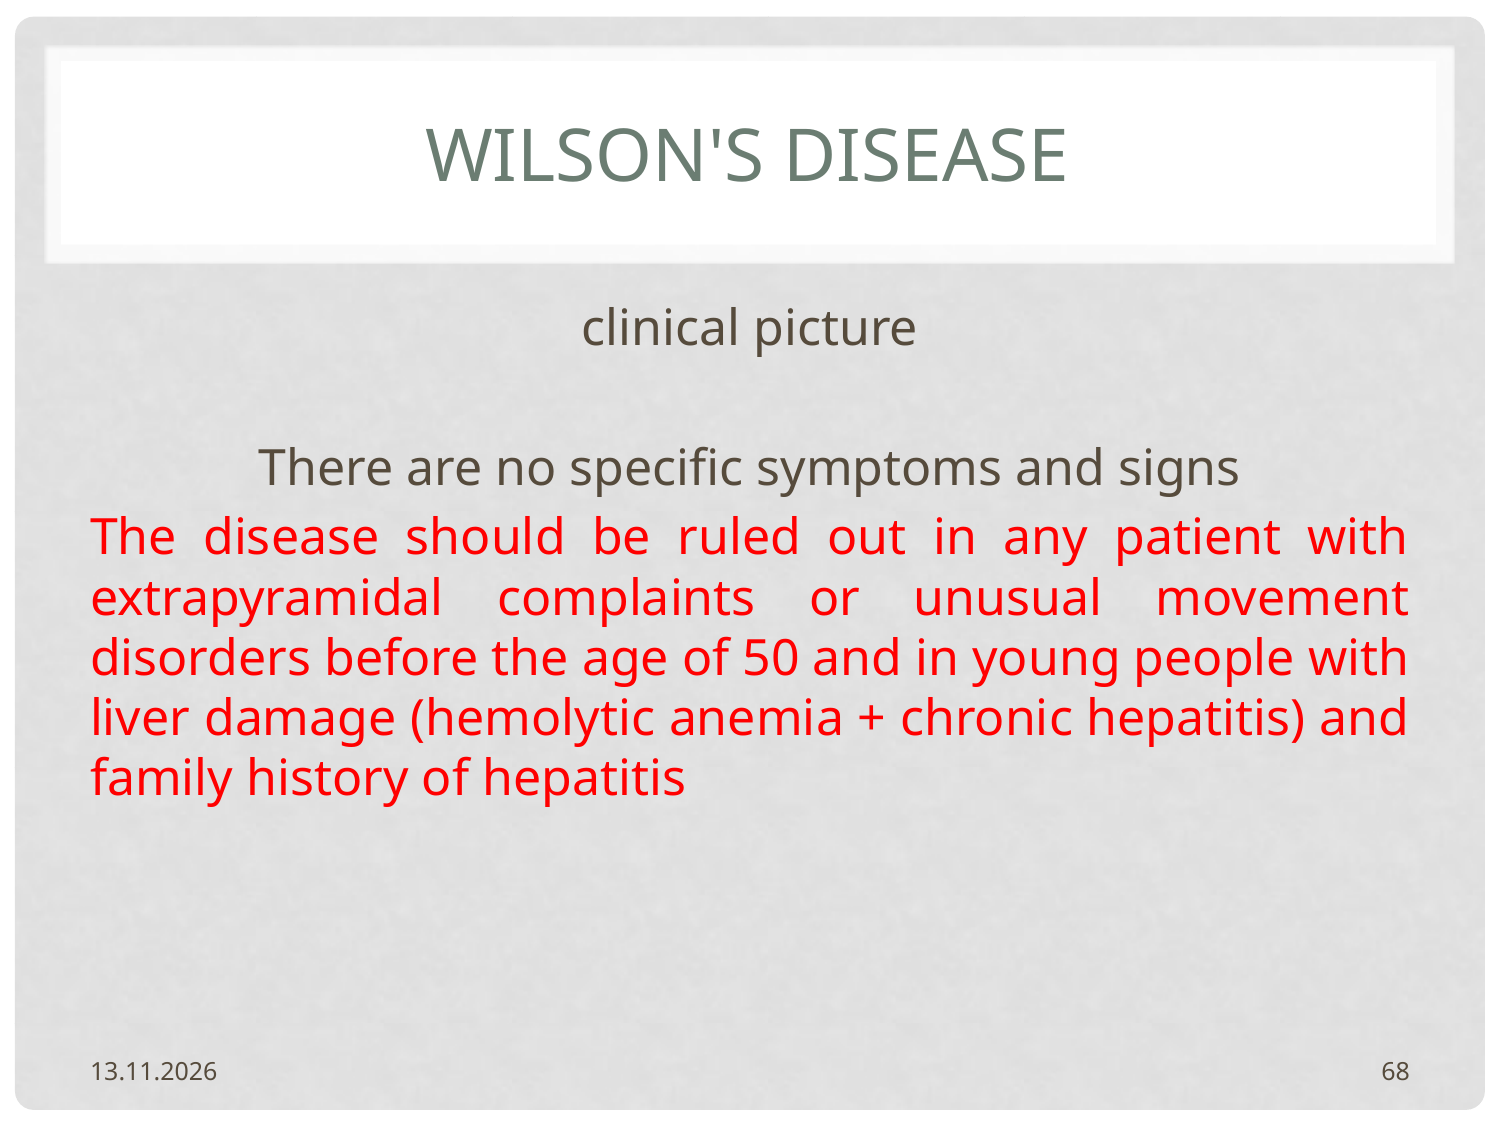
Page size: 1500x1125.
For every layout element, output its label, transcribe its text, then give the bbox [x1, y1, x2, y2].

list clinical picture There are no specific symptoms and signs The disease should be ruled out in any patient with extrapyramidal complaints or unusual movement disorders before the age of 50 and in young people with liver damage (hemolytic anemia + chronic hepatitis) and family history of hepatitis [75, 287, 1425, 1005]
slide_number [75, 1042, 425, 1103]
slide_number 68 [1074, 1042, 1425, 1103]
title Wilson's disease [69, 66, 1425, 238]
